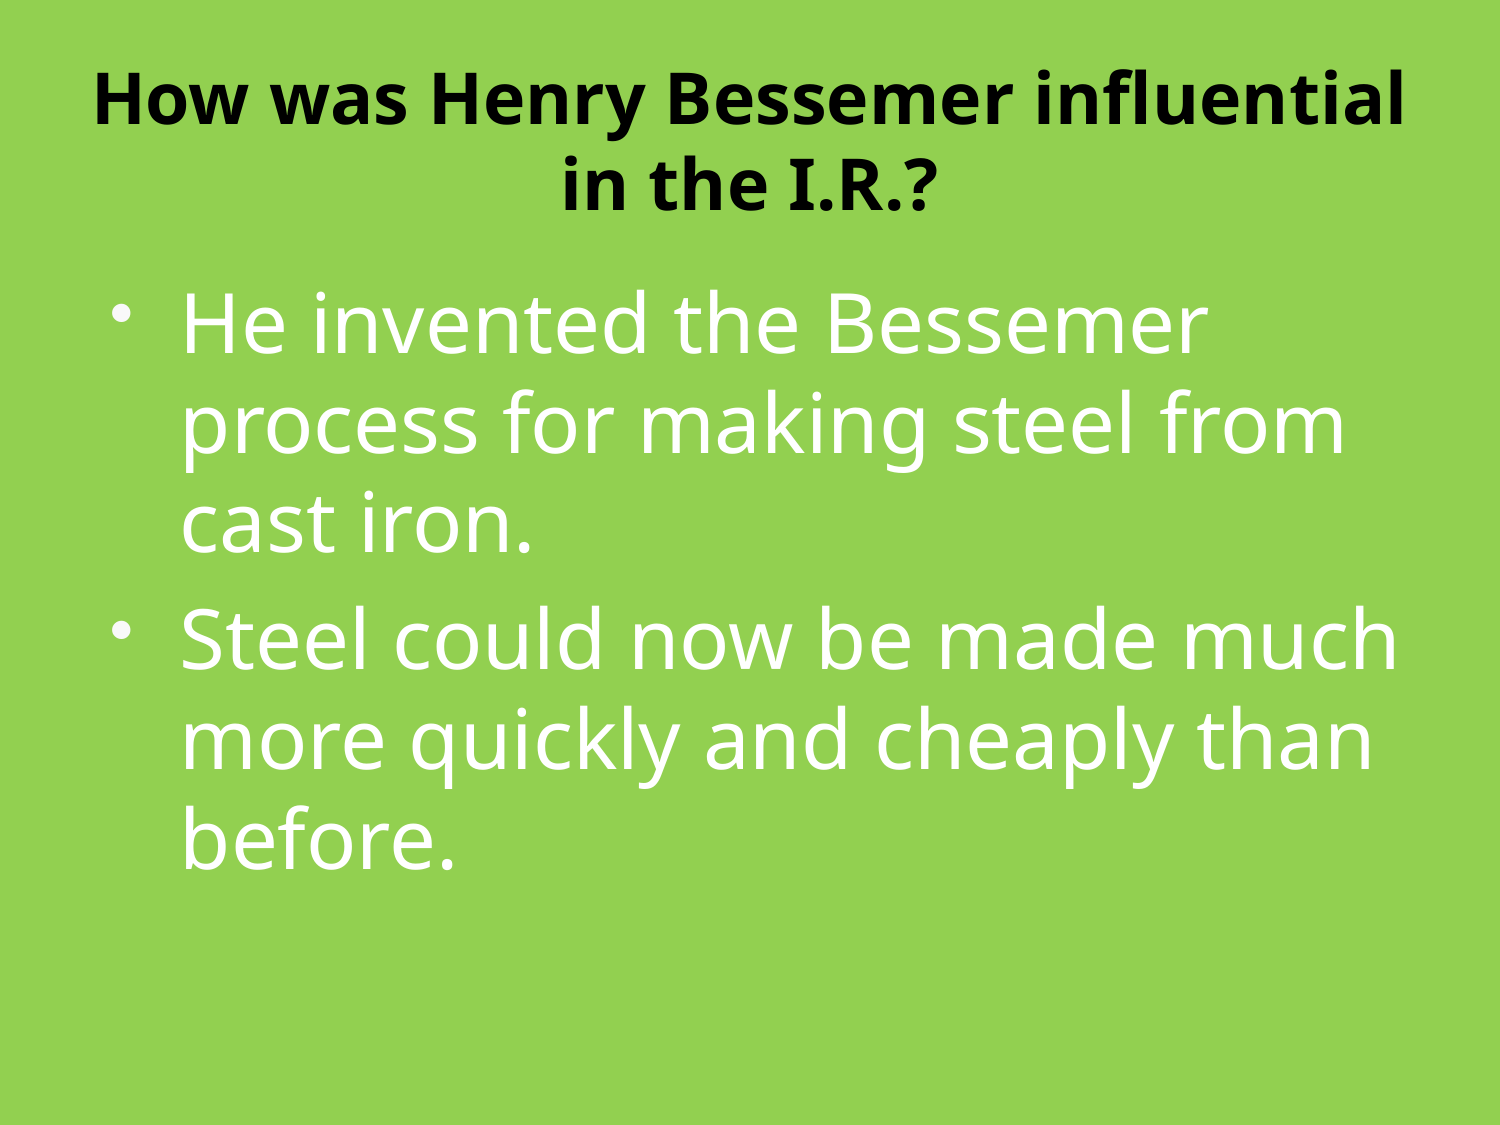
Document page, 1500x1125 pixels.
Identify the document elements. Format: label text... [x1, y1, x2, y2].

title How was Henry Bessemer influential in the I.R.? [75, 45, 1425, 233]
list He invented the Bessemer process for making steel from cast iron. Steel could now be made much more quickly and cheaply than before. [75, 262, 1425, 1035]
